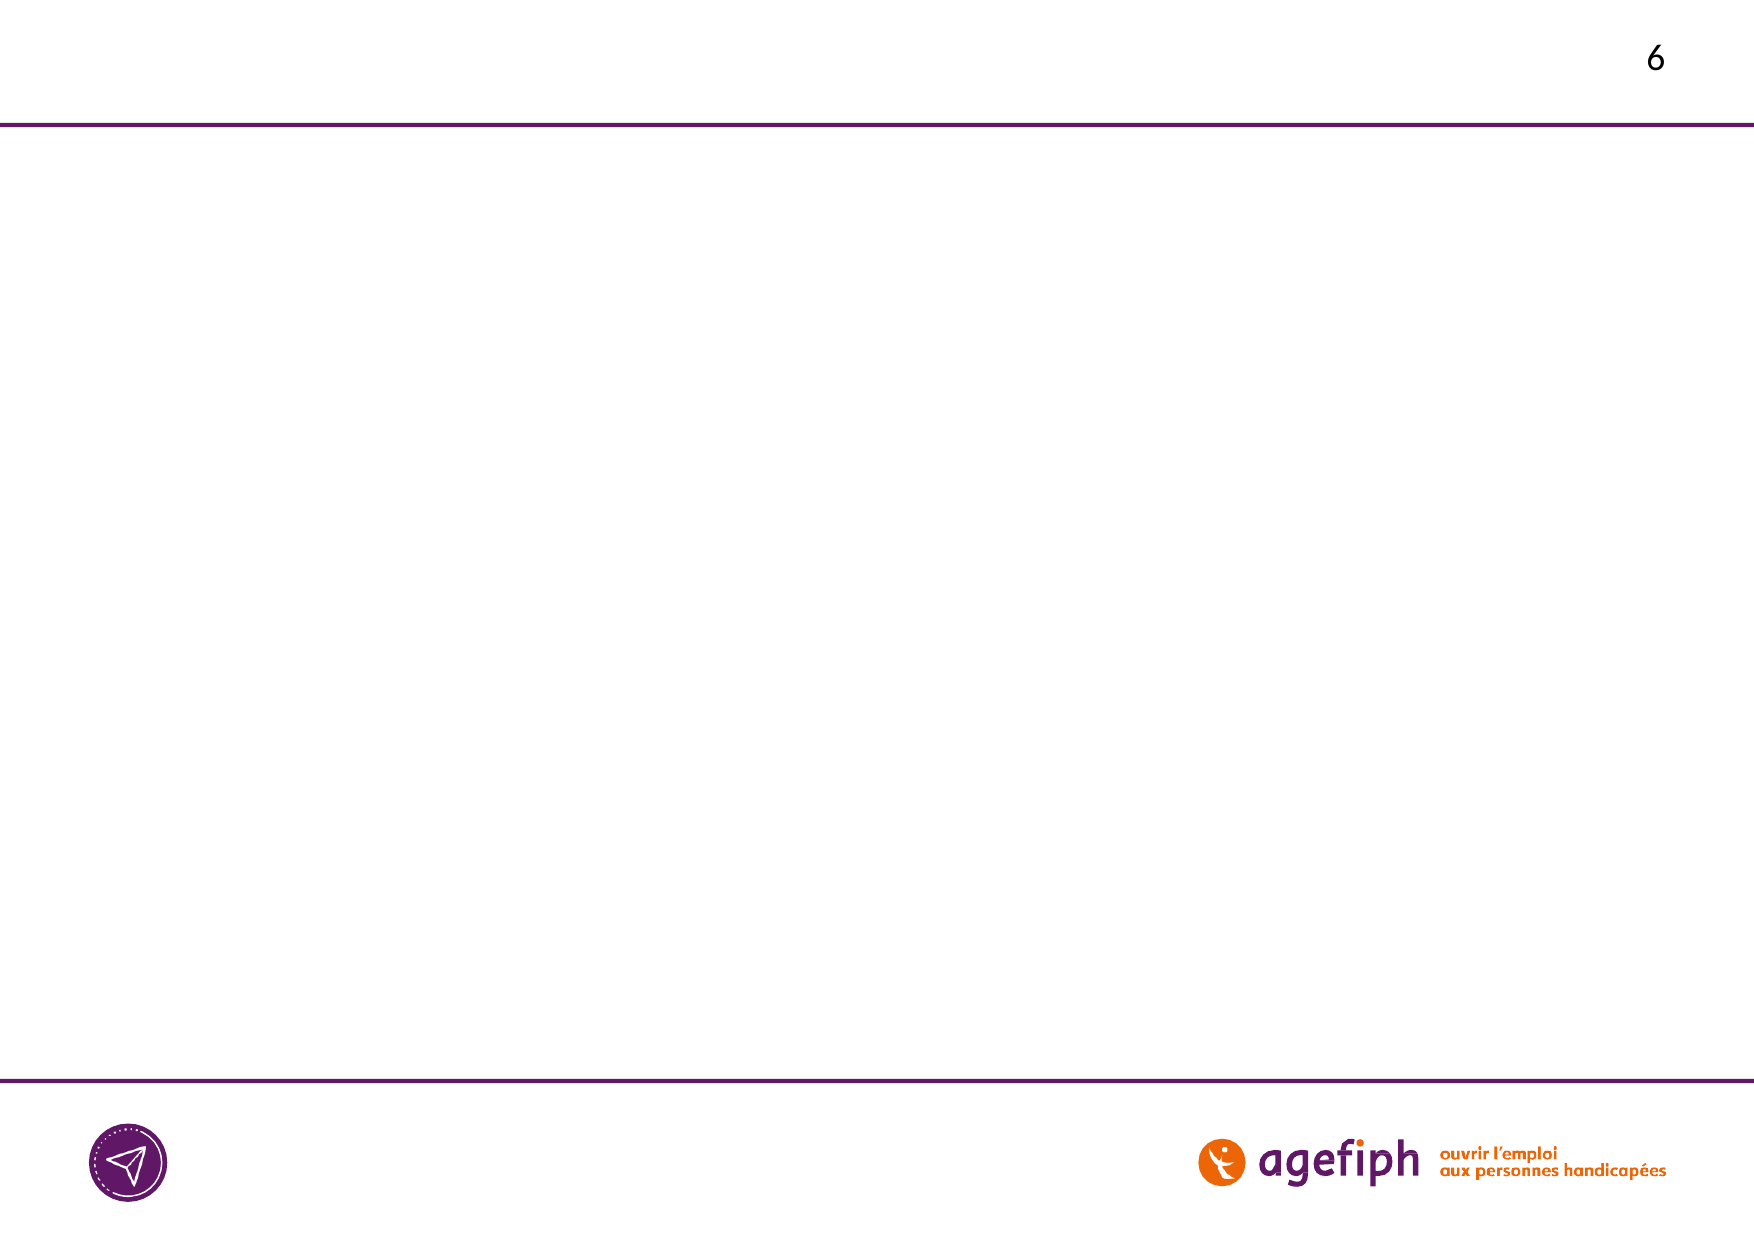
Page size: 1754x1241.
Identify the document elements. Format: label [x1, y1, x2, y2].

picture [1209, 1147, 1235, 1179]
picture [94, 1128, 146, 1191]
picture [1440, 1146, 1666, 1180]
